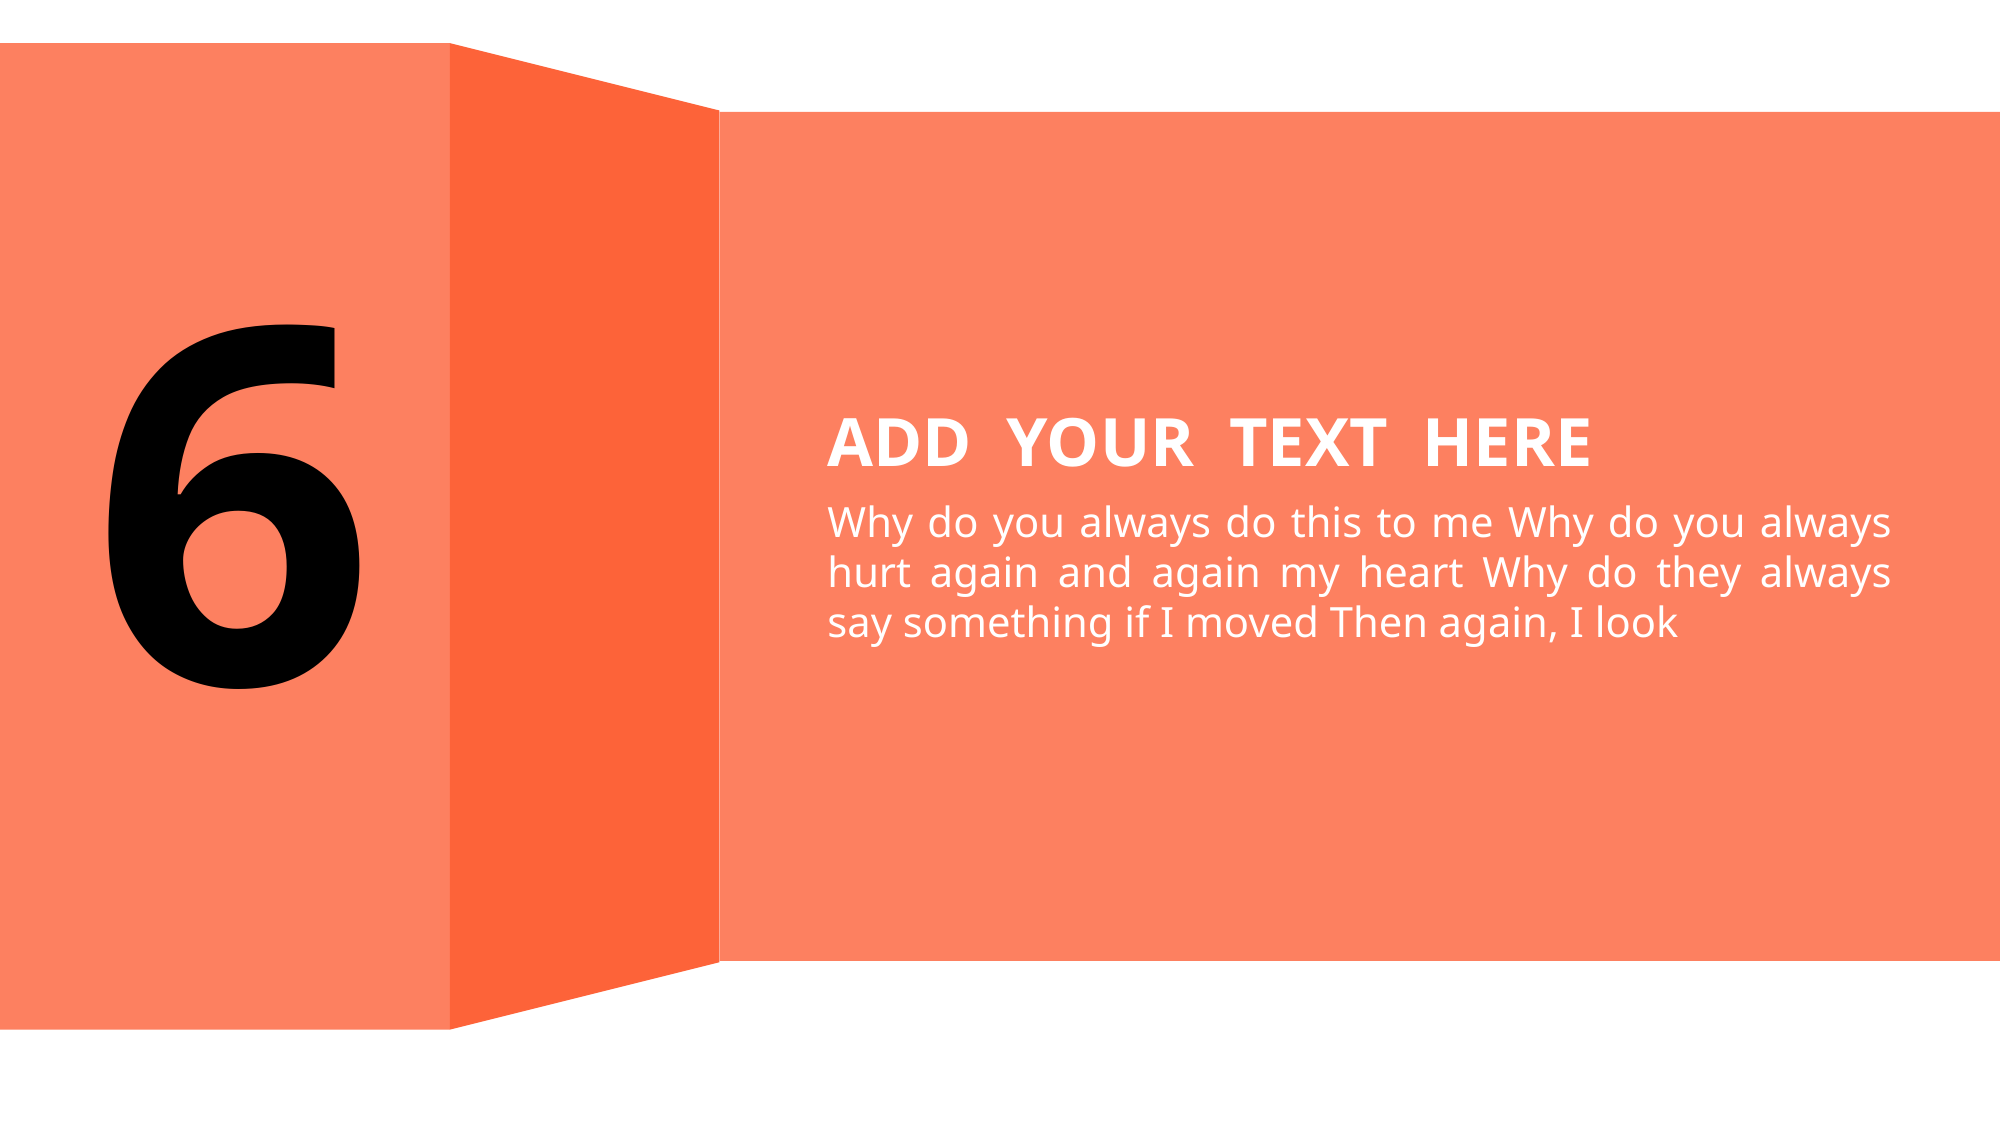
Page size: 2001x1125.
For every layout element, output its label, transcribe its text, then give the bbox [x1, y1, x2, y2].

text_box [0, 43, 449, 1030]
text_box ADD YOUR TEXT HERE [812, 392, 1713, 488]
text_box [449, 43, 720, 1030]
text_box Why do you always do this to me Why do you always hurt again and again my heart Why do they always say something if I moved Then again, I look [812, 488, 1907, 654]
text_box [719, 111, 2000, 961]
text_box 6 [76, 179, 374, 792]
